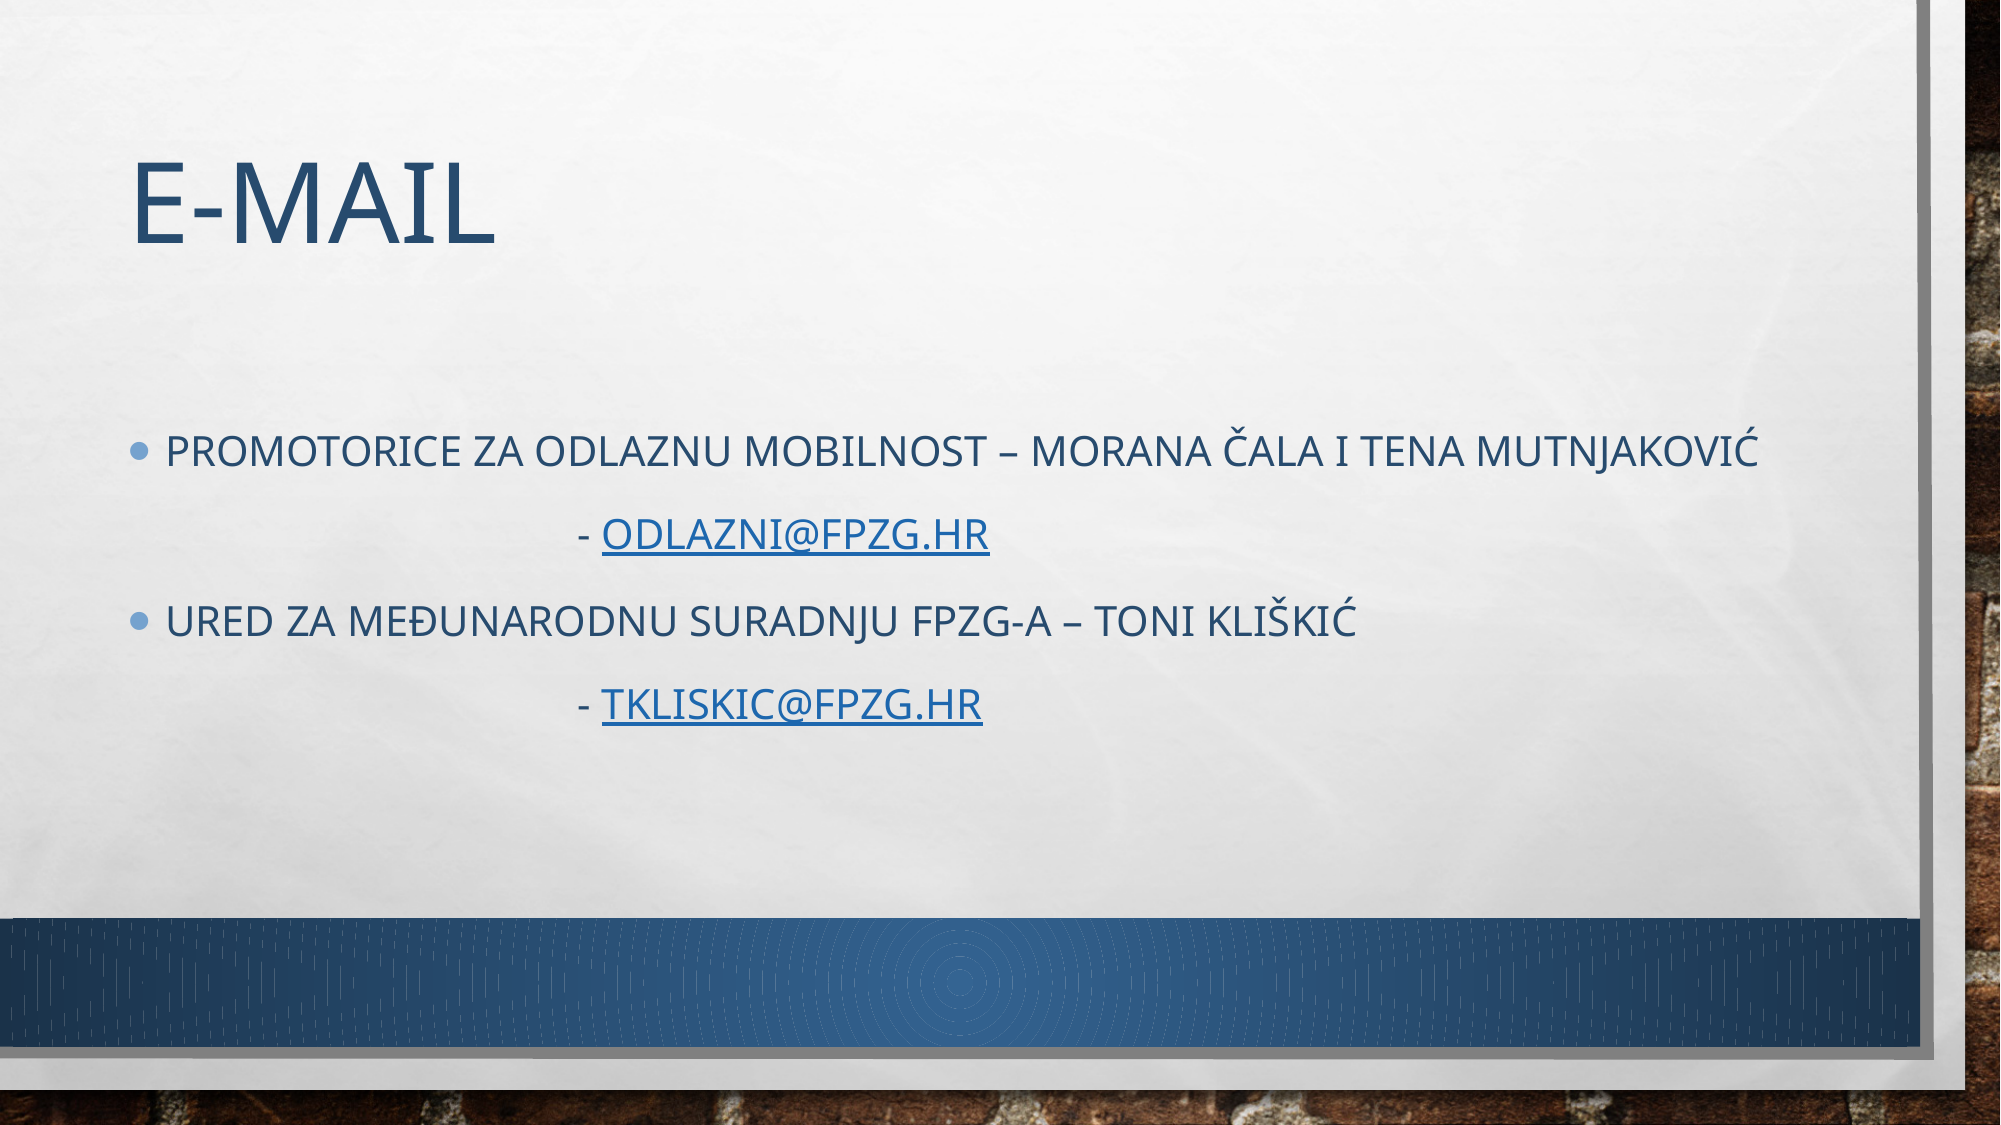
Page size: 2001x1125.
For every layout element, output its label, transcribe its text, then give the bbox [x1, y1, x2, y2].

list Promotorice za odlaznu mobilnost – Morana Čala i Tena Mutnjaković - odlazni@fpzg.hr Ured za međunarodnu suradnju FPZG-a – Toni Kliškić - tkliskic@fpzg.hr [112, 338, 1818, 882]
picture [0, 0, 2000, 1125]
title E-mail [112, 112, 1818, 302]
